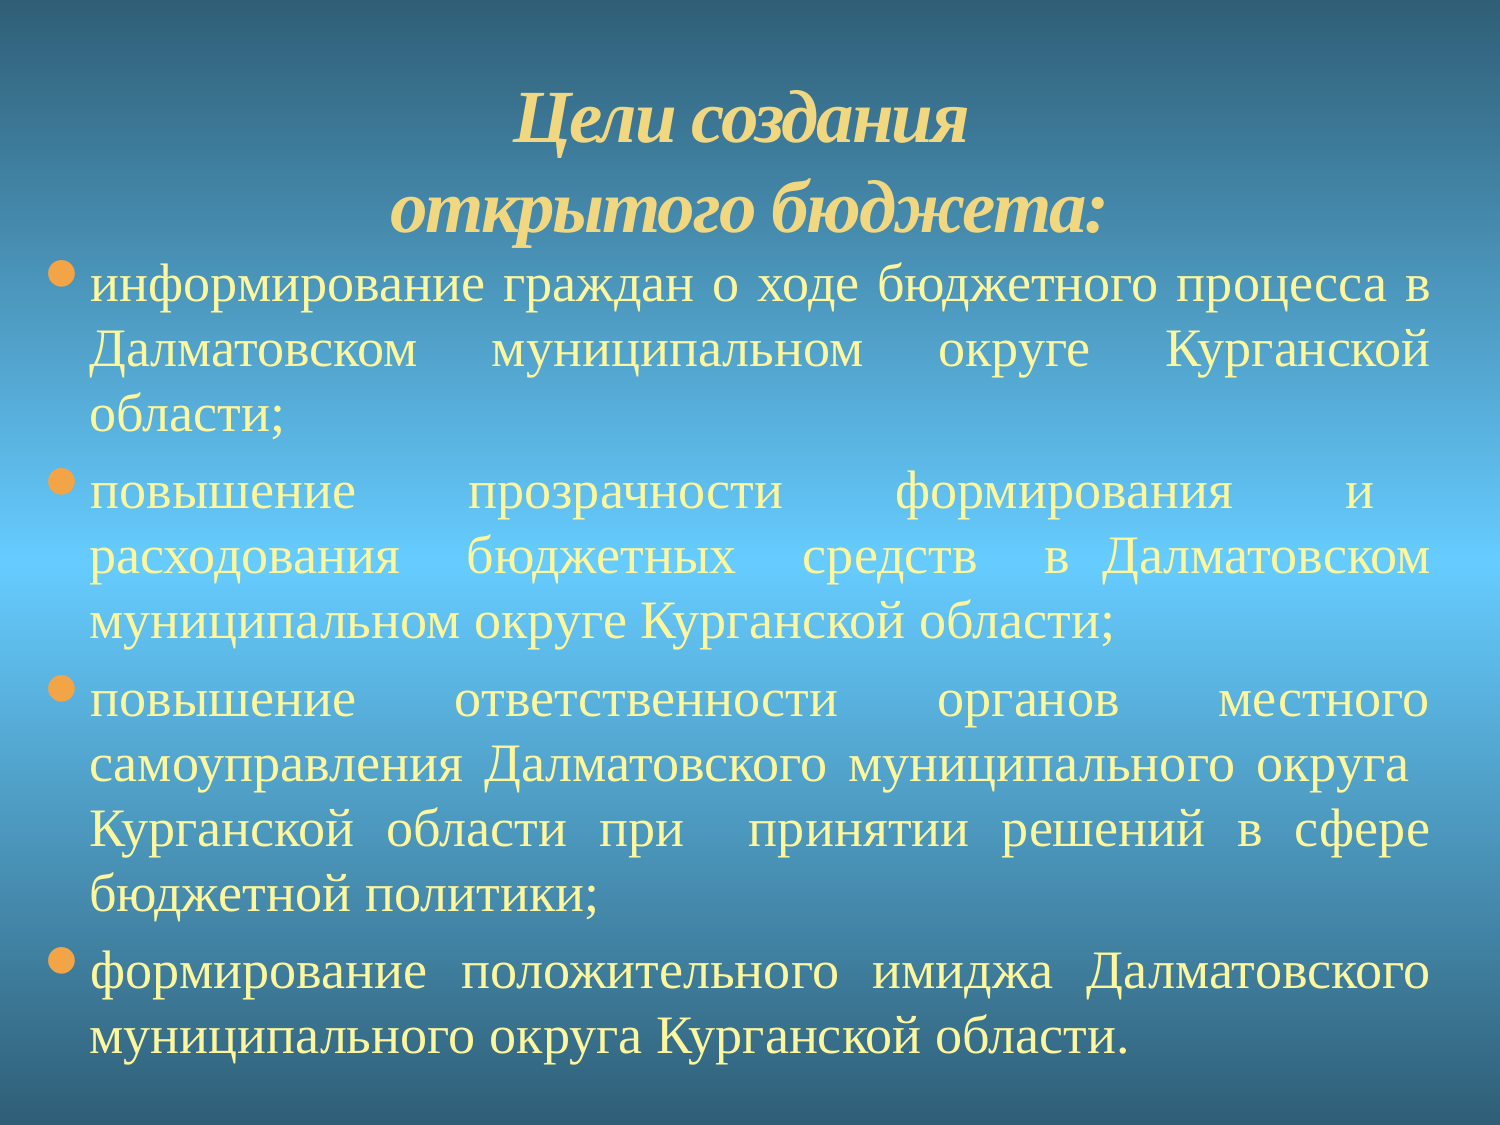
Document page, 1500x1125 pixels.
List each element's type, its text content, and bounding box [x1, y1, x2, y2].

title Цели создания открытого бюджета: [74, 24, 1425, 256]
list информирование граждан о ходе бюджетного процесса в Далматовском муниципальном округе Курганской области; повышение прозрачности формирования и расходования бюджетных средств в Далматовском муниципальном округе Курганской области; повышение ответственности органов местного самоуправления Далматовского муниципального округа Курганской области при принятии решений в сфере бюджетной политики; формирование положительного имиджа Далматовского муниципального округа Курганской области. [29, 239, 1447, 1059]
